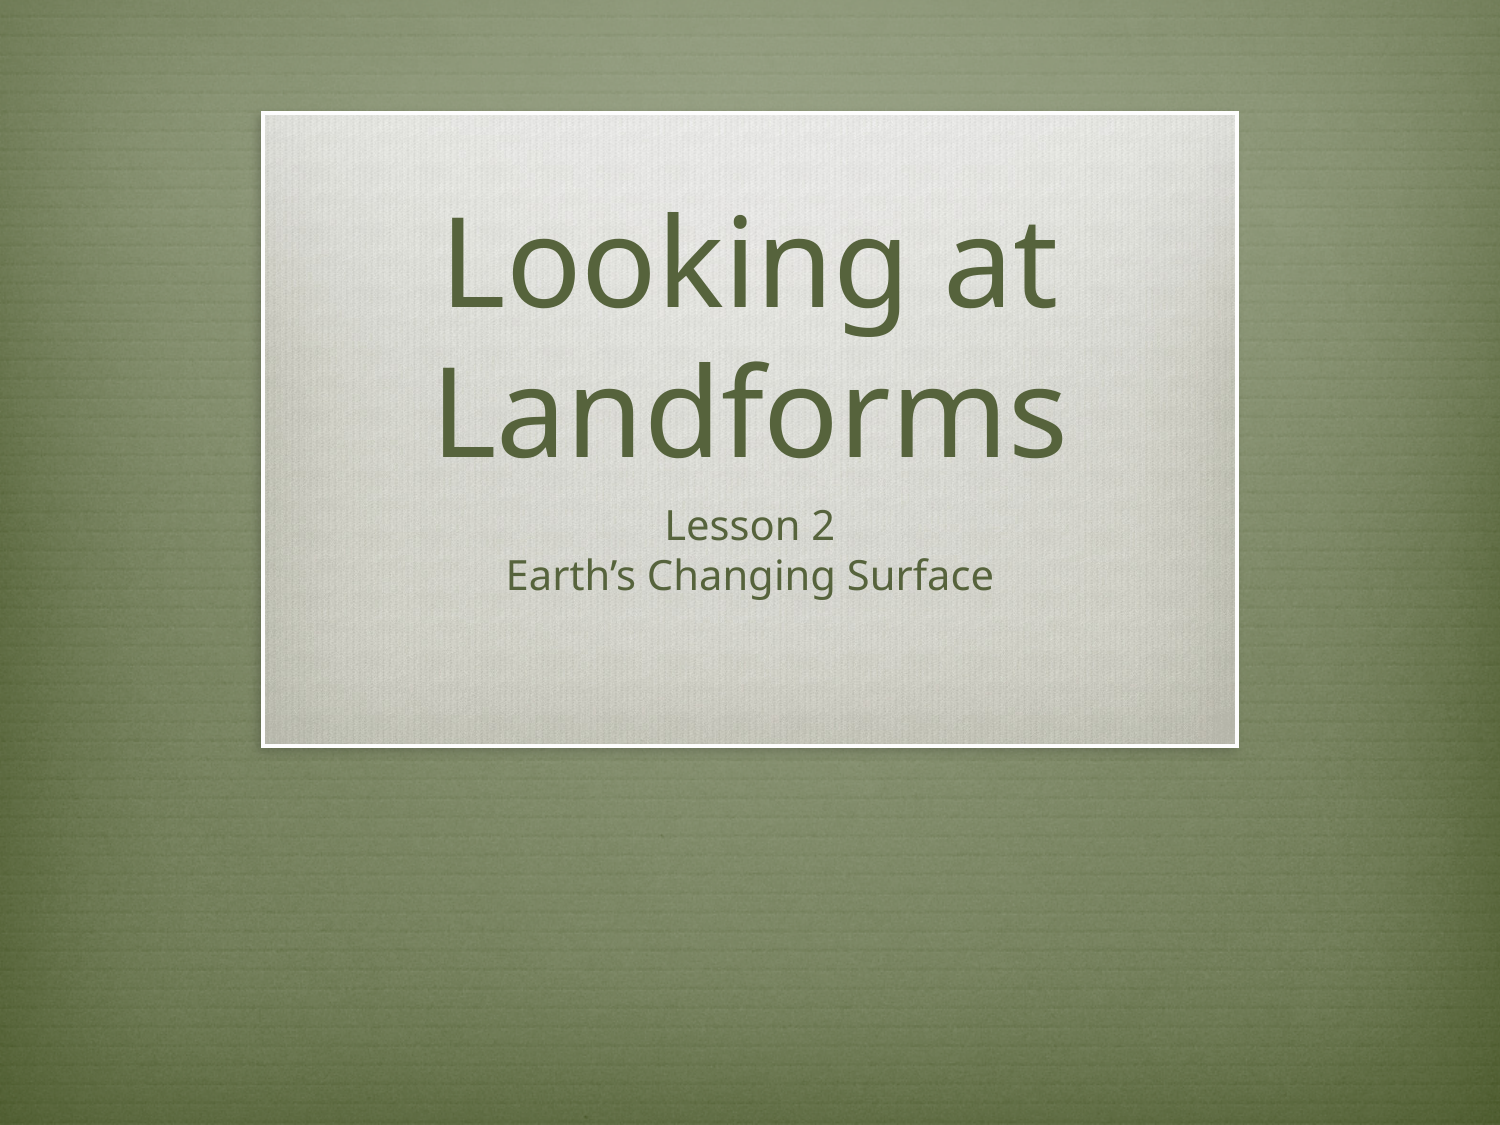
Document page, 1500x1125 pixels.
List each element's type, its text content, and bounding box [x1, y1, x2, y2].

title Looking at Landforms [280, 187, 1220, 491]
picture [265, 115, 1235, 744]
subtitle Lesson 2 Earth’s Changing Surface [280, 491, 1220, 657]
